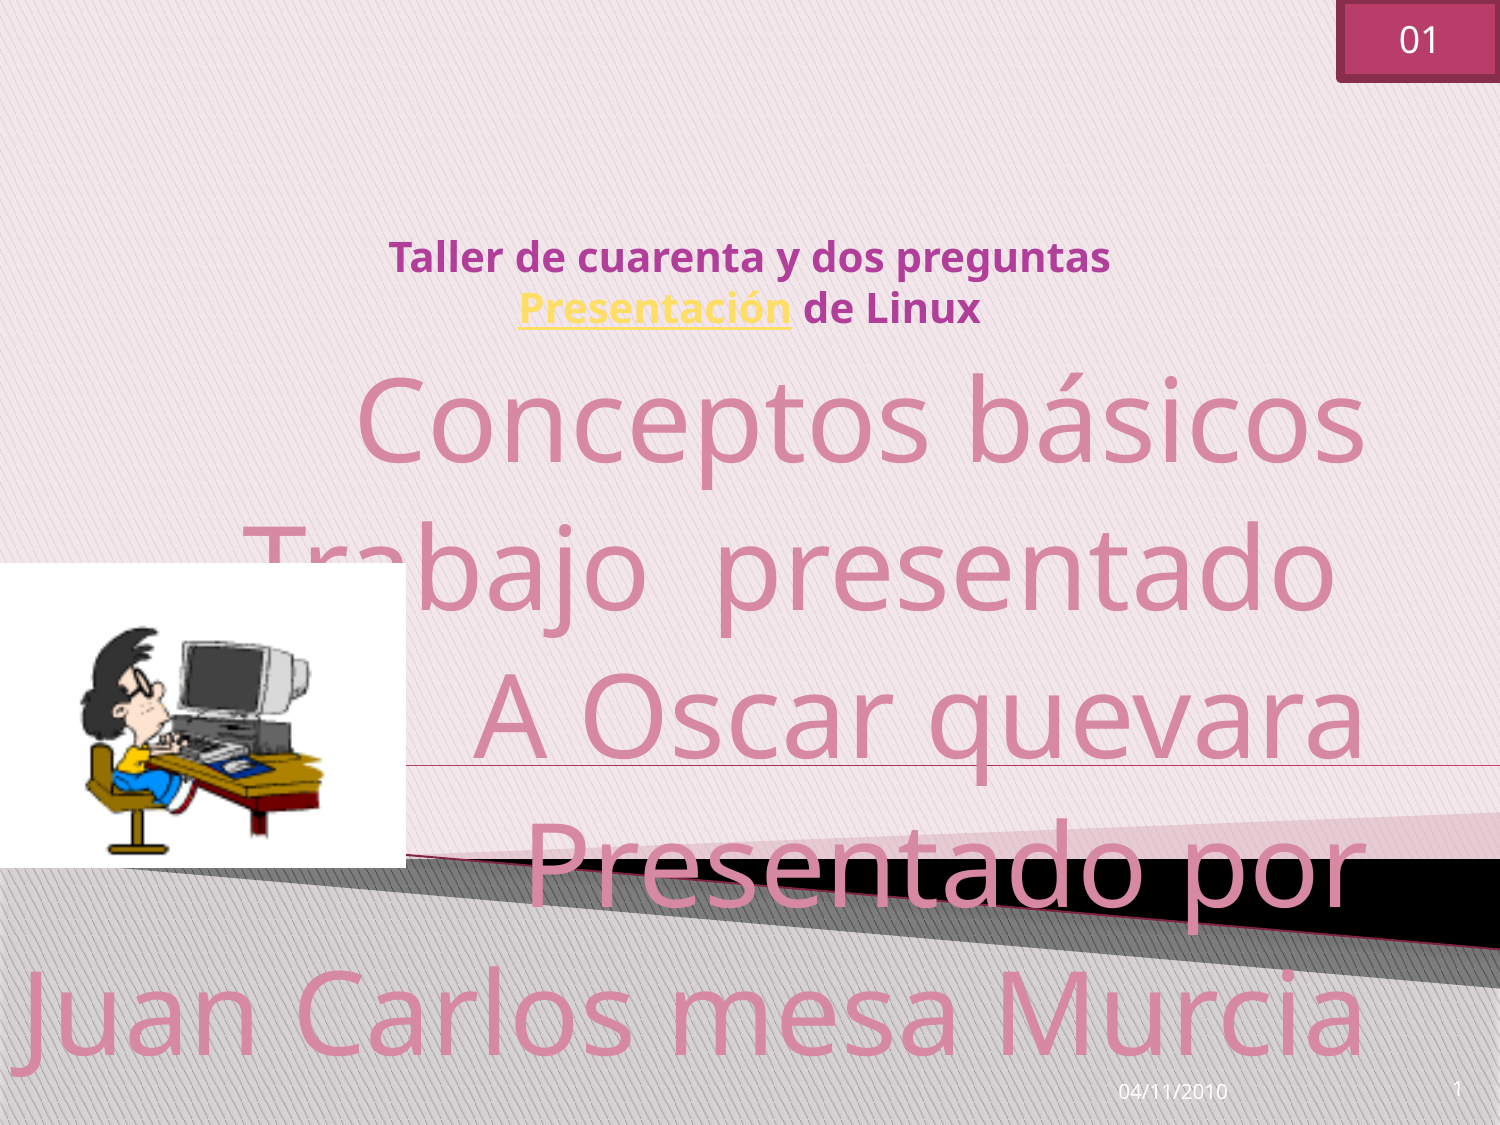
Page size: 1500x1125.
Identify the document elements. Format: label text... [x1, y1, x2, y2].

subtitle Conceptos básicos Trabajo presentado A Oscar quevara Presentado por Juan Carlos mesa Murcia [0, 338, 1388, 1094]
picture [1388, 941, 1500, 989]
text_box 01 [1336, 0, 1500, 83]
title Taller de cuarenta y dos preguntas Presentación de Linux [112, 219, 1388, 338]
slide_number 1 [1418, 1051, 1479, 1112]
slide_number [1103, 1051, 1418, 1112]
picture [0, 563, 406, 869]
